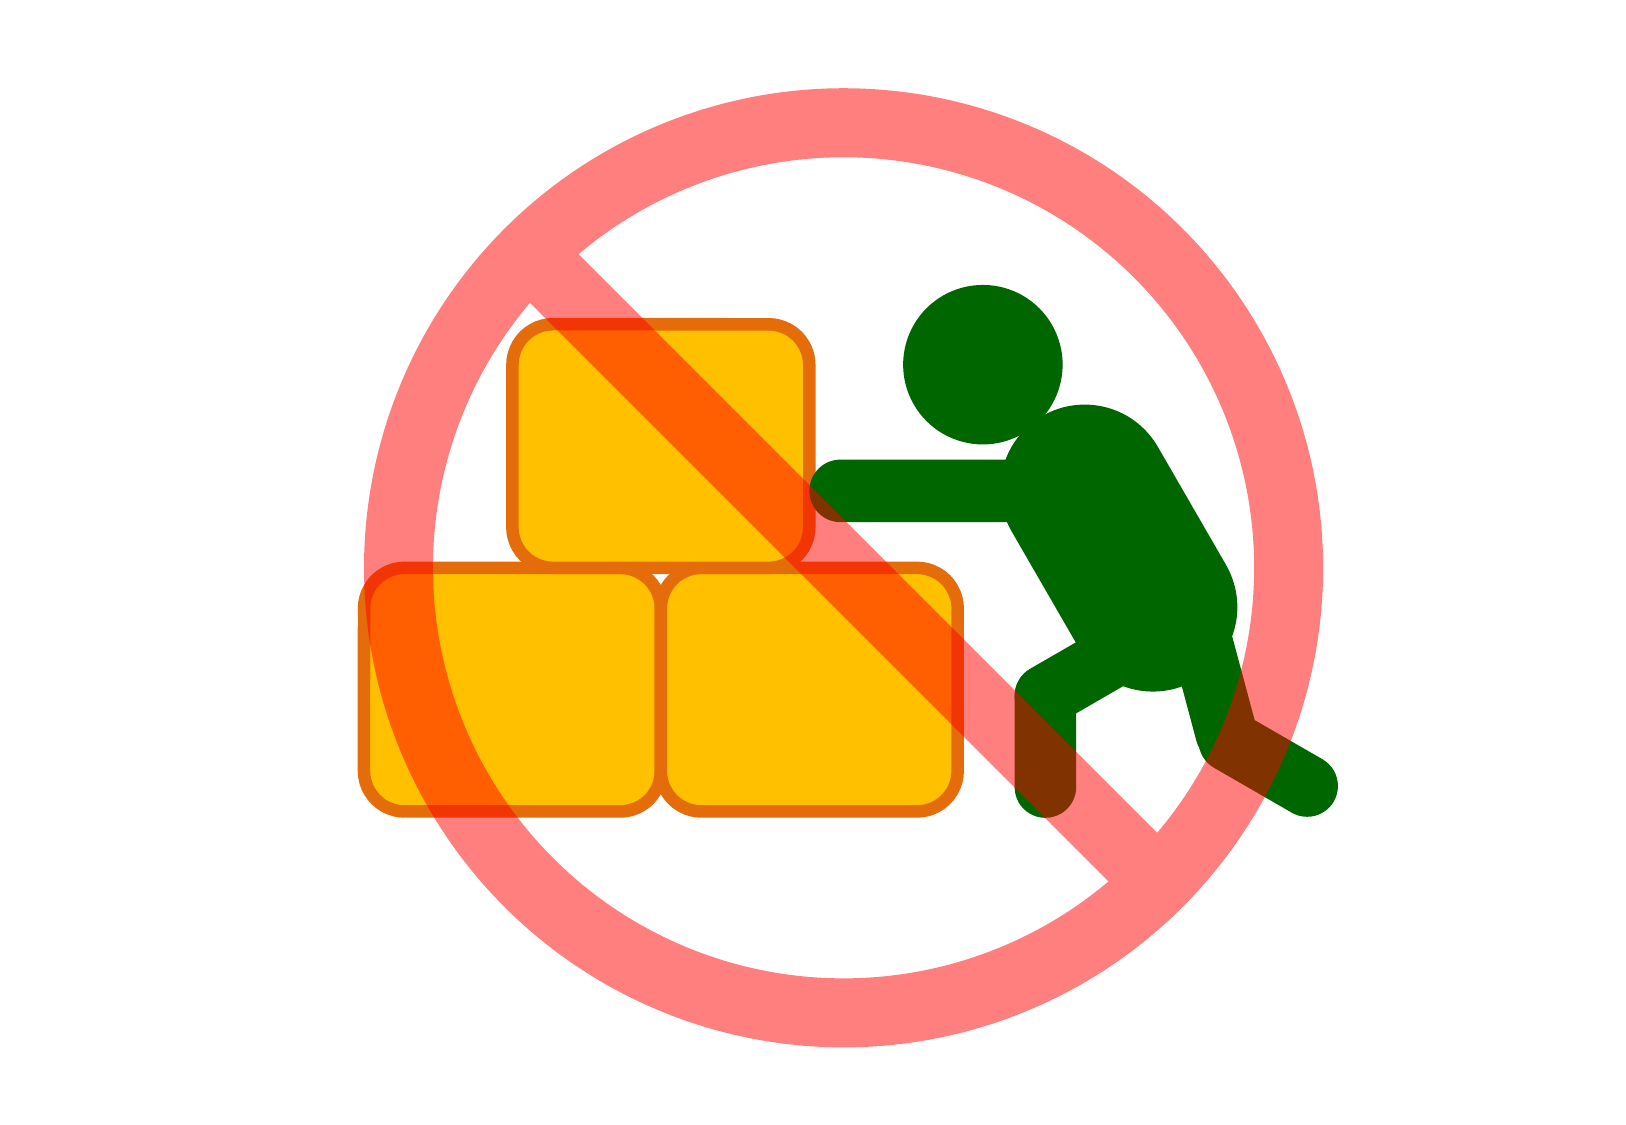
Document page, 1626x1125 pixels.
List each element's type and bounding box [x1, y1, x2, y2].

text_box [363, 88, 1345, 1048]
